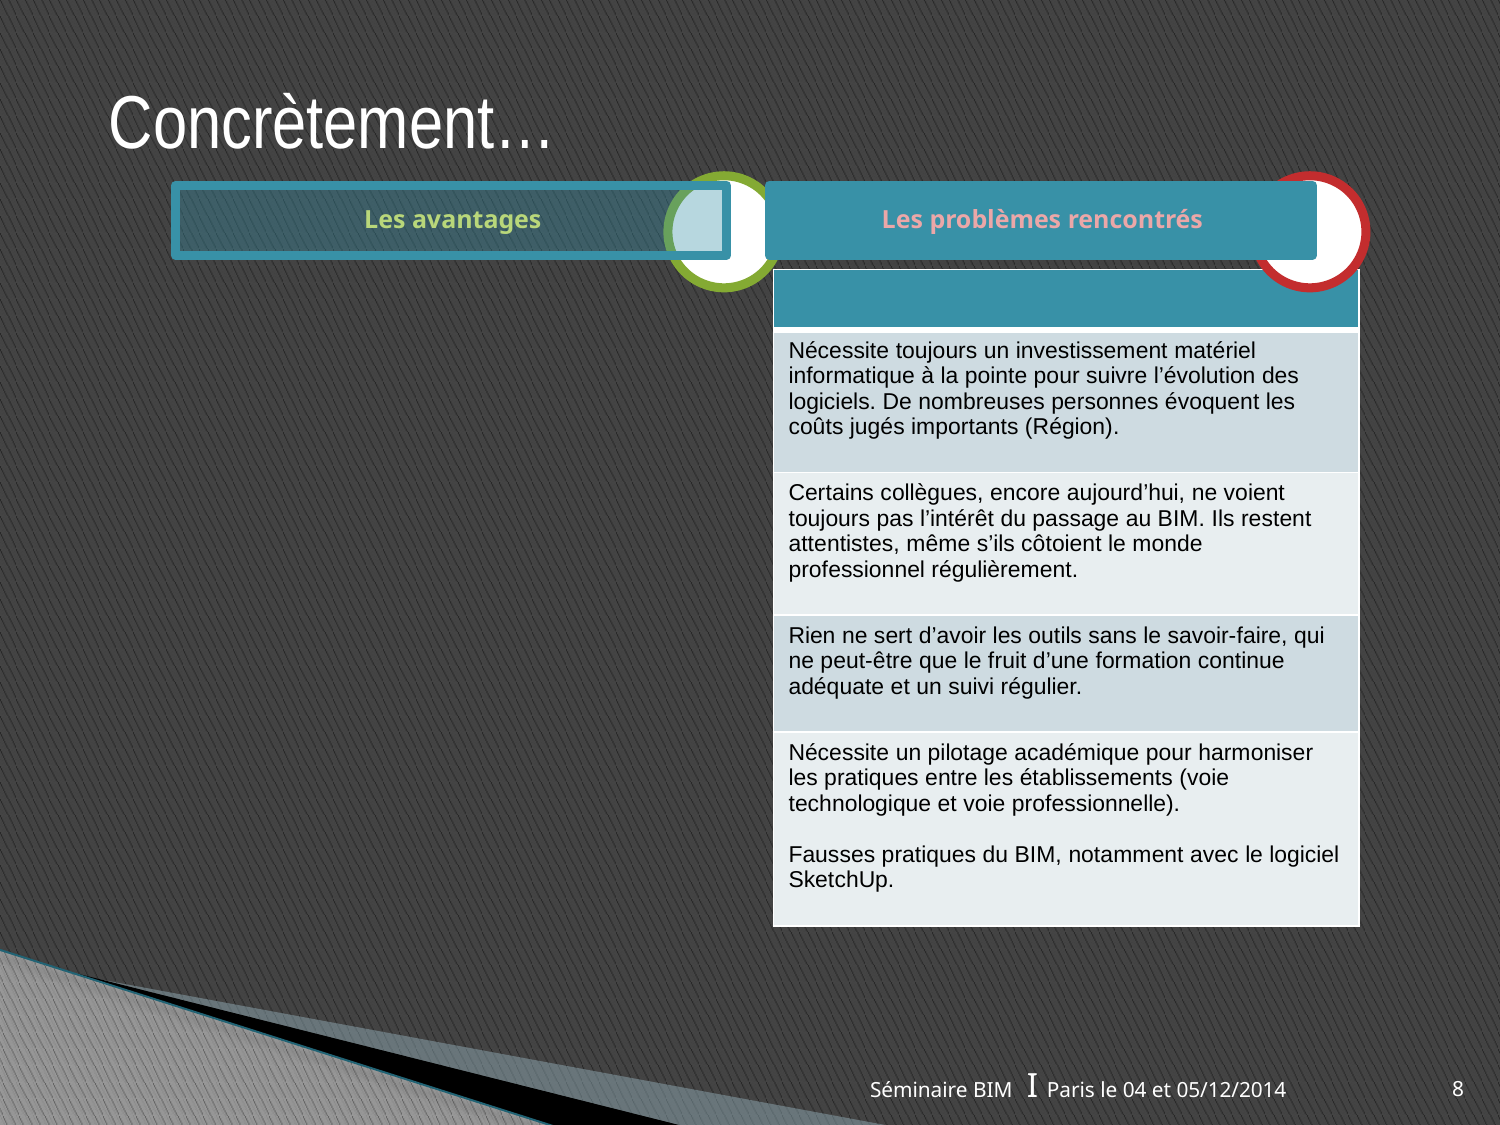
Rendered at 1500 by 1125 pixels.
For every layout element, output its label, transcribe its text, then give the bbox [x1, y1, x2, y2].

table_cell Nécessite toujours un investissement matériel informatique à la pointe pour suivre l’évolution des logiciels. De nombreuses personnes évoquent les coûts jugés importants (Région). [774, 333, 1358, 472]
footer Séminaire BIM I Paris le 04 et 05/12/2014 [718, 1051, 1301, 1112]
text_box [675, 171, 773, 293]
text_box [1261, 171, 1371, 293]
slide_number 8 [1418, 1051, 1479, 1112]
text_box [769, 184, 1313, 256]
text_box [175, 184, 727, 256]
table_cell Certains collègues, encore aujourd’hui, ne voient toujours pas l’intérêt du passage au BIM. Ils restent attentistes, même s’ils côtoient le monde professionnel régulièrement. [774, 473, 1358, 614]
title Concrètement… [93, 58, 664, 225]
table_header [774, 270, 1358, 327]
table_cell Rien ne sert d’avoir les outils sans le savoir-faire, qui ne peut-être que le fruit d’une formation continue adéquate et un suivi régulier. [774, 616, 1358, 731]
table_cell Nécessite un pilotage académique pour harmoniser les pratiques entre les établissements (voie technologique et voie professionnelle). Fausses pratiques du BIM, notamment avec le logiciel SketchUp. [774, 733, 1358, 925]
